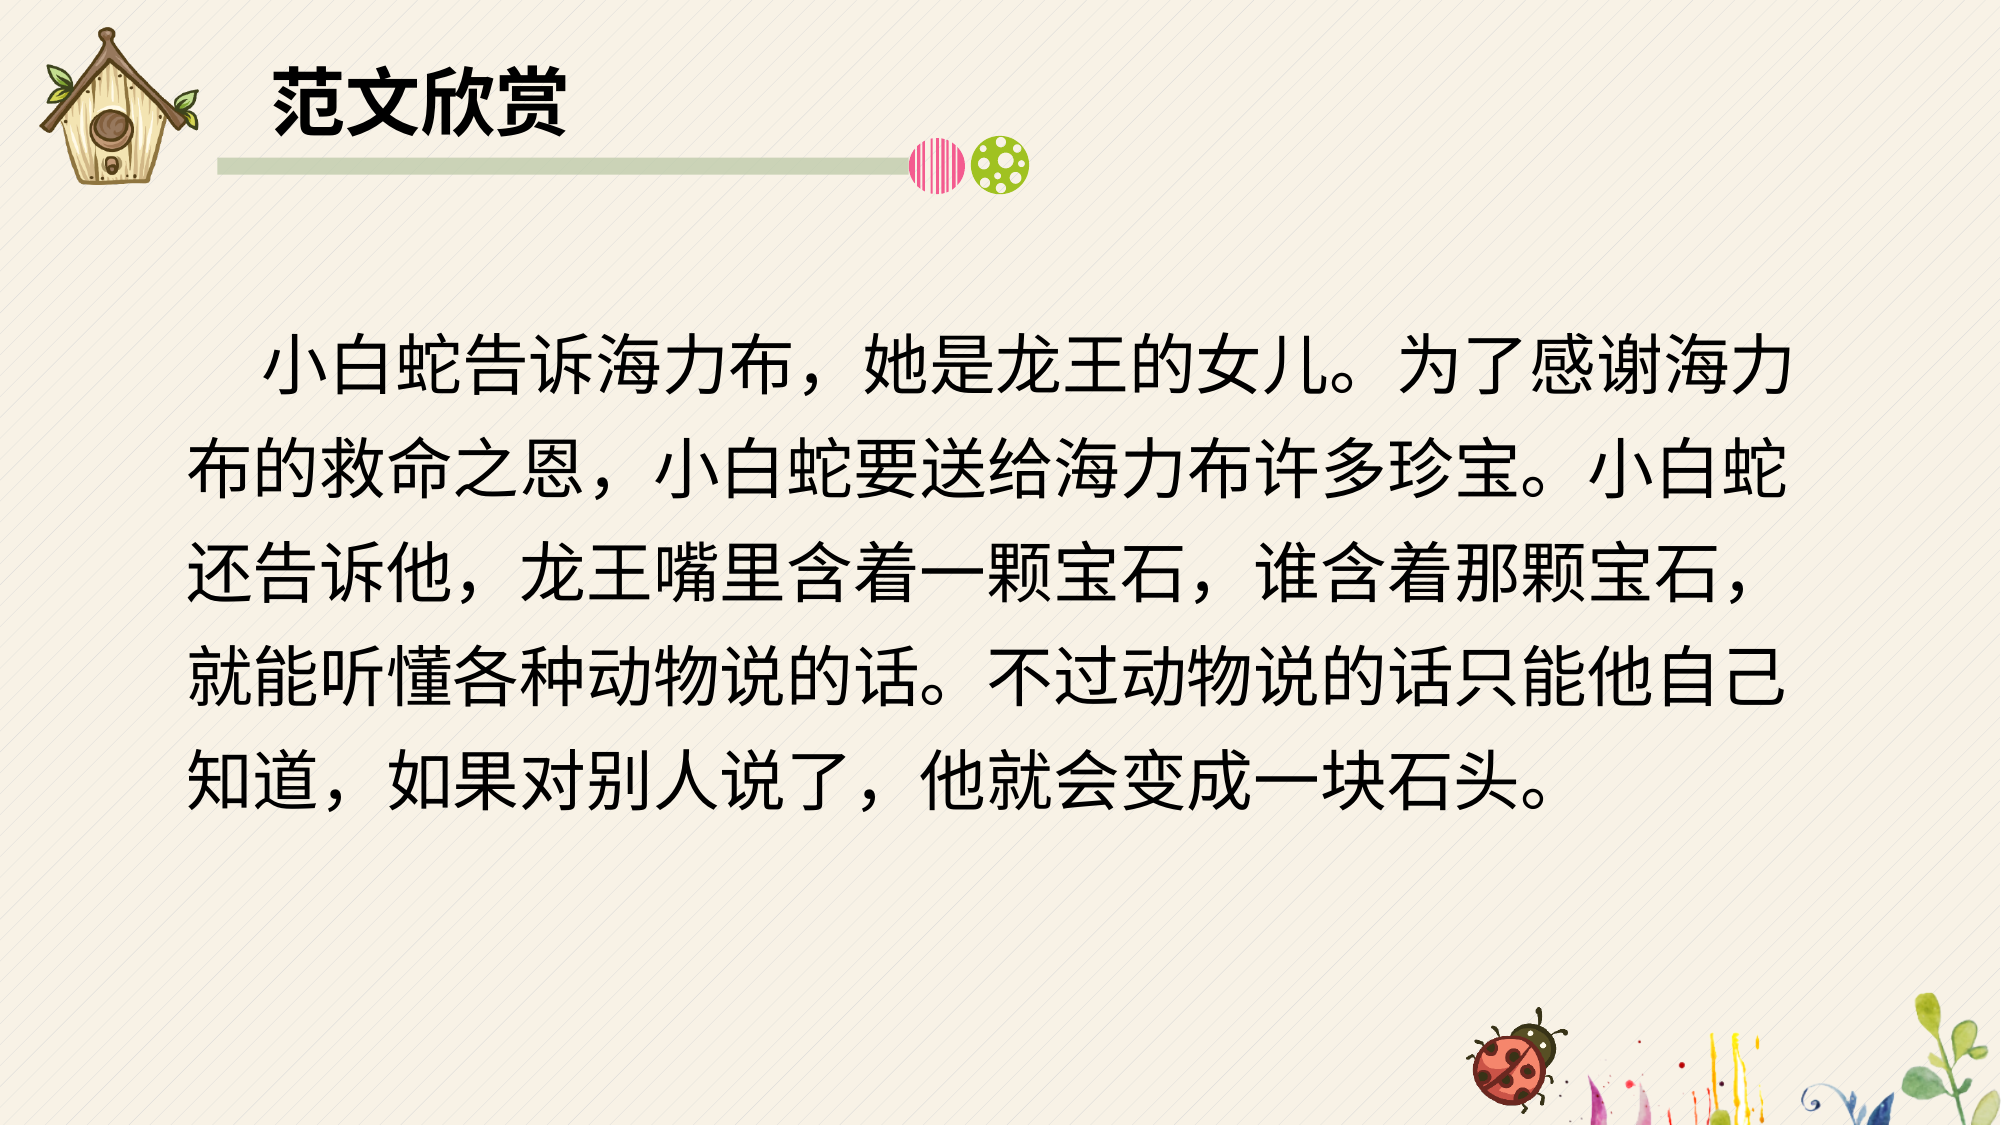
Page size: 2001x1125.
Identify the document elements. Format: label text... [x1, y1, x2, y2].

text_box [217, 137, 965, 195]
picture [39, 27, 199, 185]
text_box 范文欣赏 [256, 48, 586, 137]
text_box [970, 135, 1030, 195]
picture [1374, 827, 2001, 1125]
text_box 小白蛇告诉海力布，她是龙王的女儿。为了感谢海力布的救命之恩，小白蛇要送给海力布许多珍宝。小白蛇还告诉他，龙王嘴里含着一颗宝石，谁含着那颗宝石，就能听懂各种动物说的话。不过动物说的话只能他自己知道，如果对别人说了，他就会变成一块石头。 [171, 291, 1853, 827]
